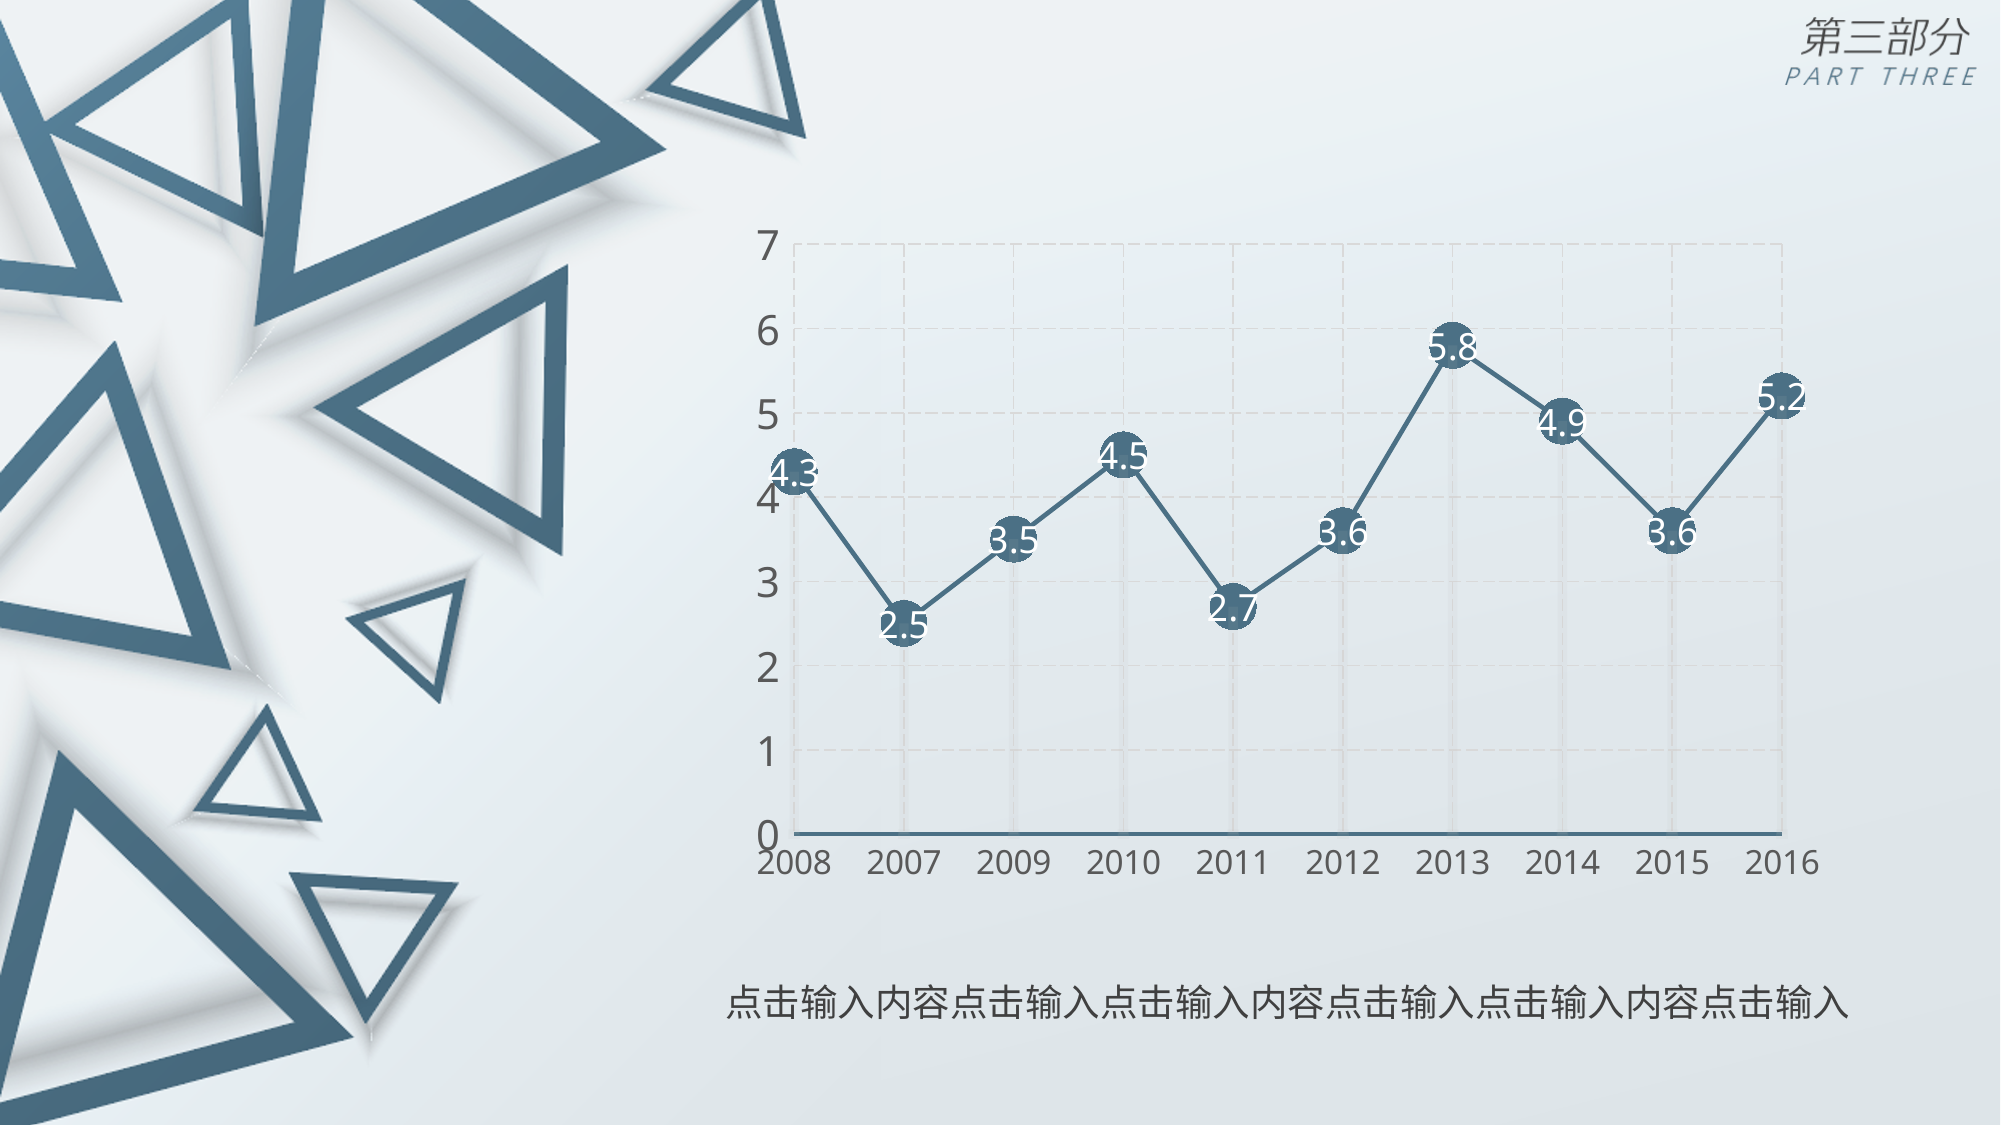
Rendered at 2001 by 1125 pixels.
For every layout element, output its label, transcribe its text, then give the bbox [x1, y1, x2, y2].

chart [733, 201, 1842, 898]
picture [0, 0, 2001, 1125]
text_box 点击输入内容点击输入点击输入内容点击输入点击输入内容点击输入 [710, 958, 1866, 1032]
